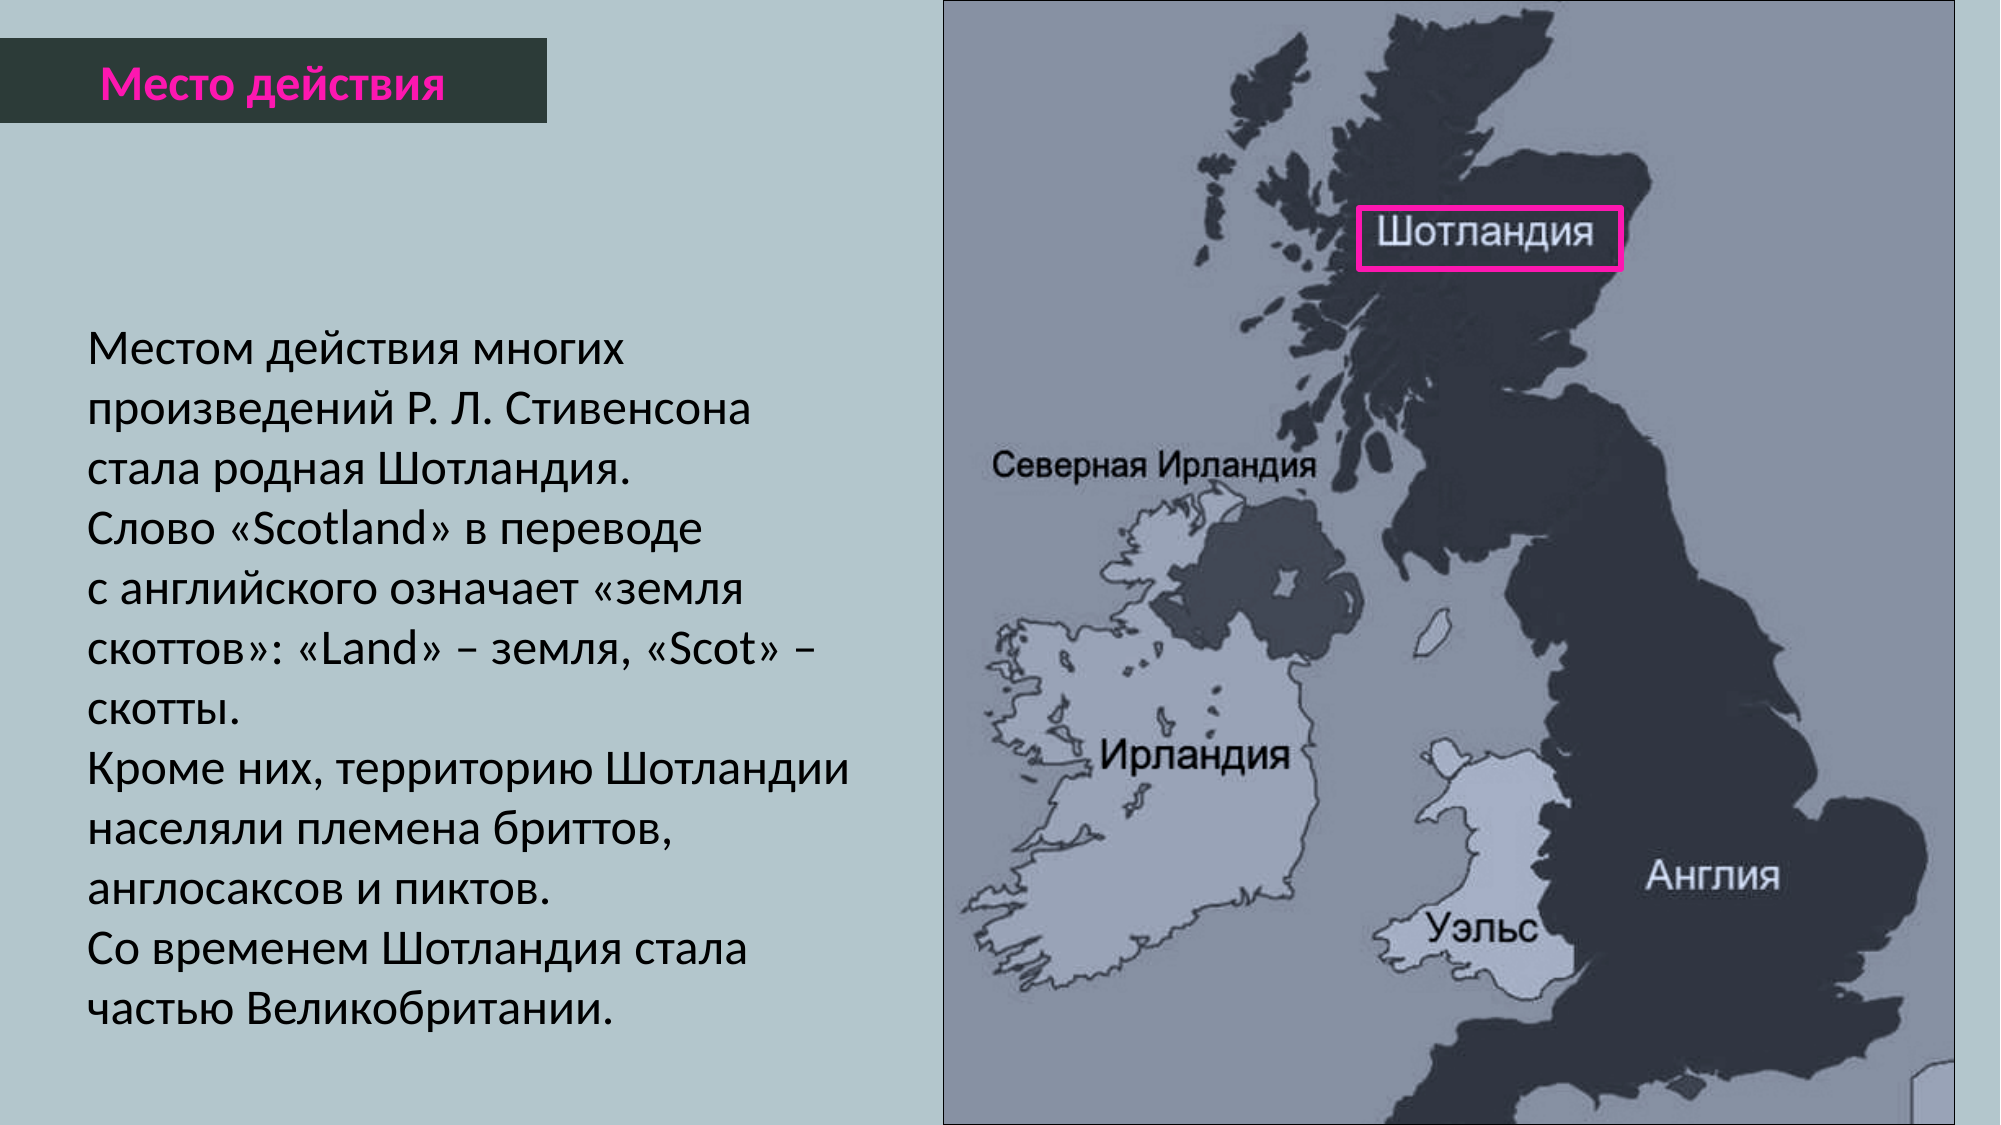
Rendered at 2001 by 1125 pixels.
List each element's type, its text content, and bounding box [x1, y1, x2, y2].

text_box Местом действия многих произведений Р. Л. Стивенсона стала родная Шотландия. Слово «Scotland» в переводе с английского означает «земля скоттов»: «Land» – земля, «Scot» – скотты. Кроме них, территорию Шотландии населяли племена бриттов, англосаксов и пиктов. Со временем Шотландия стала частью Великобритании. [72, 306, 867, 1042]
picture [943, 0, 1955, 1125]
text_box Место действия [0, 38, 547, 123]
